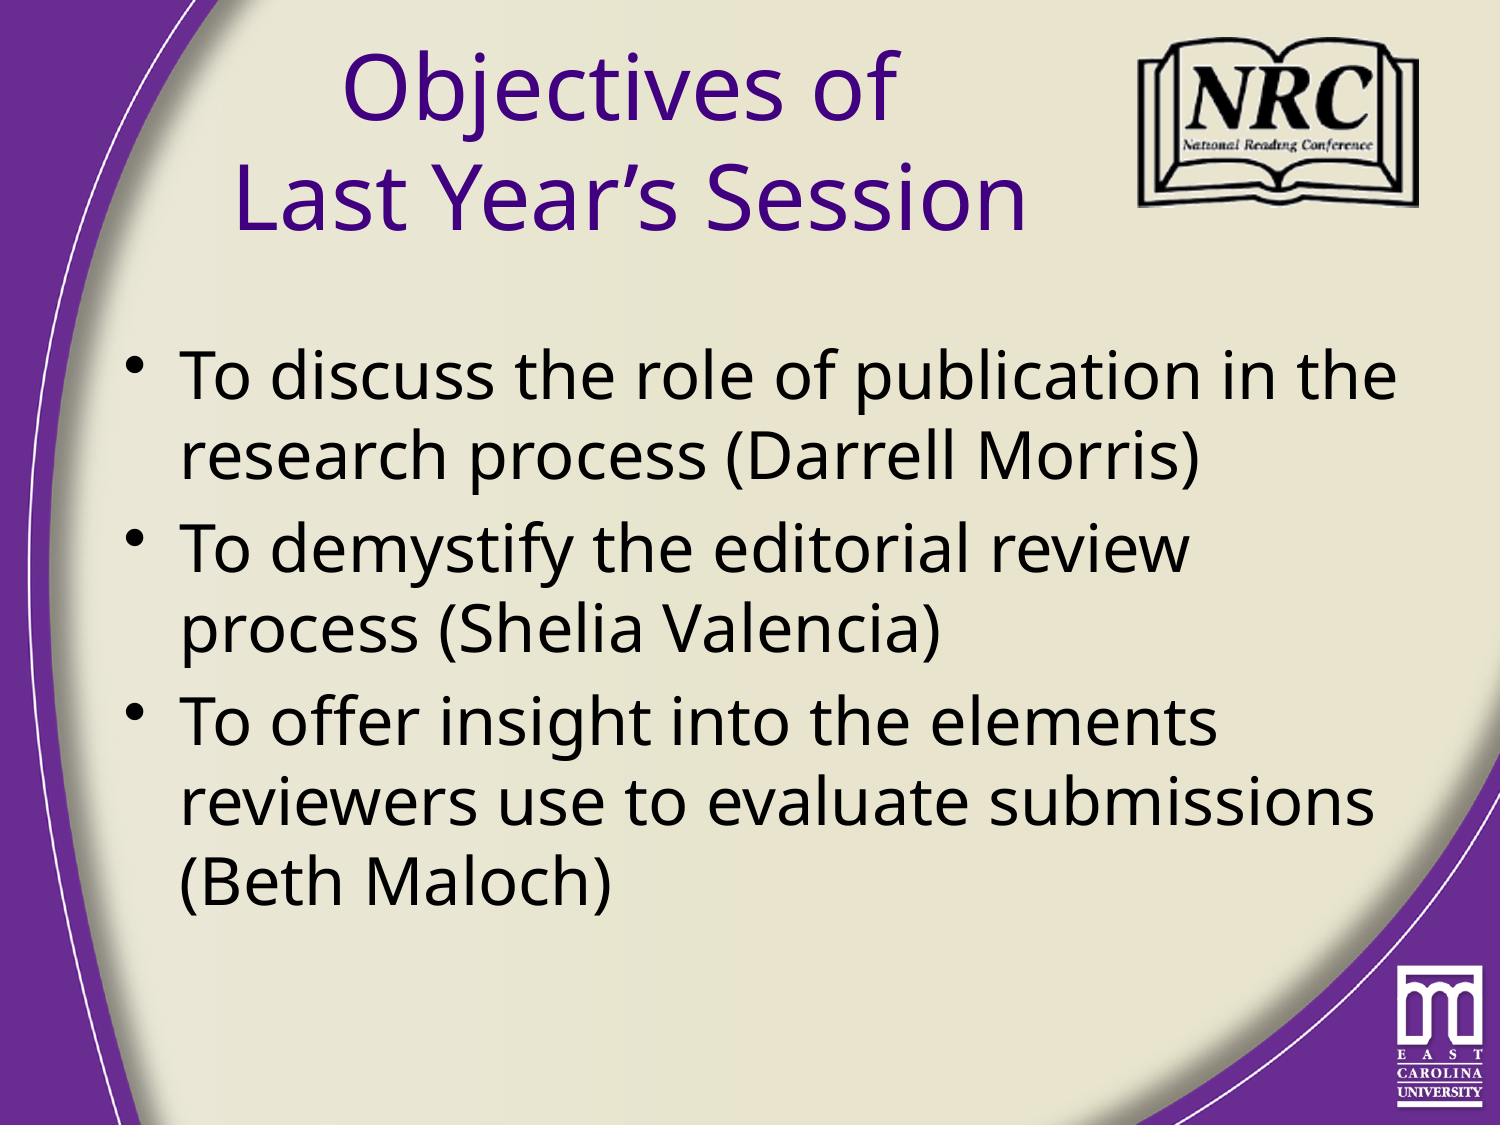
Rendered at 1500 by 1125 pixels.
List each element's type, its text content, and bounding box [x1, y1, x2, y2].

list To discuss the role of publication in the research process (Darrell Morris) To demystify the editorial review process (Shelia Valencia) To offer insight into the elements reviewers use to evaluate submissions (Beth Maloch) [108, 324, 1459, 1068]
title Objectives of Last Year’s Session [74, 44, 1188, 233]
picture [0, 0, 1500, 1125]
